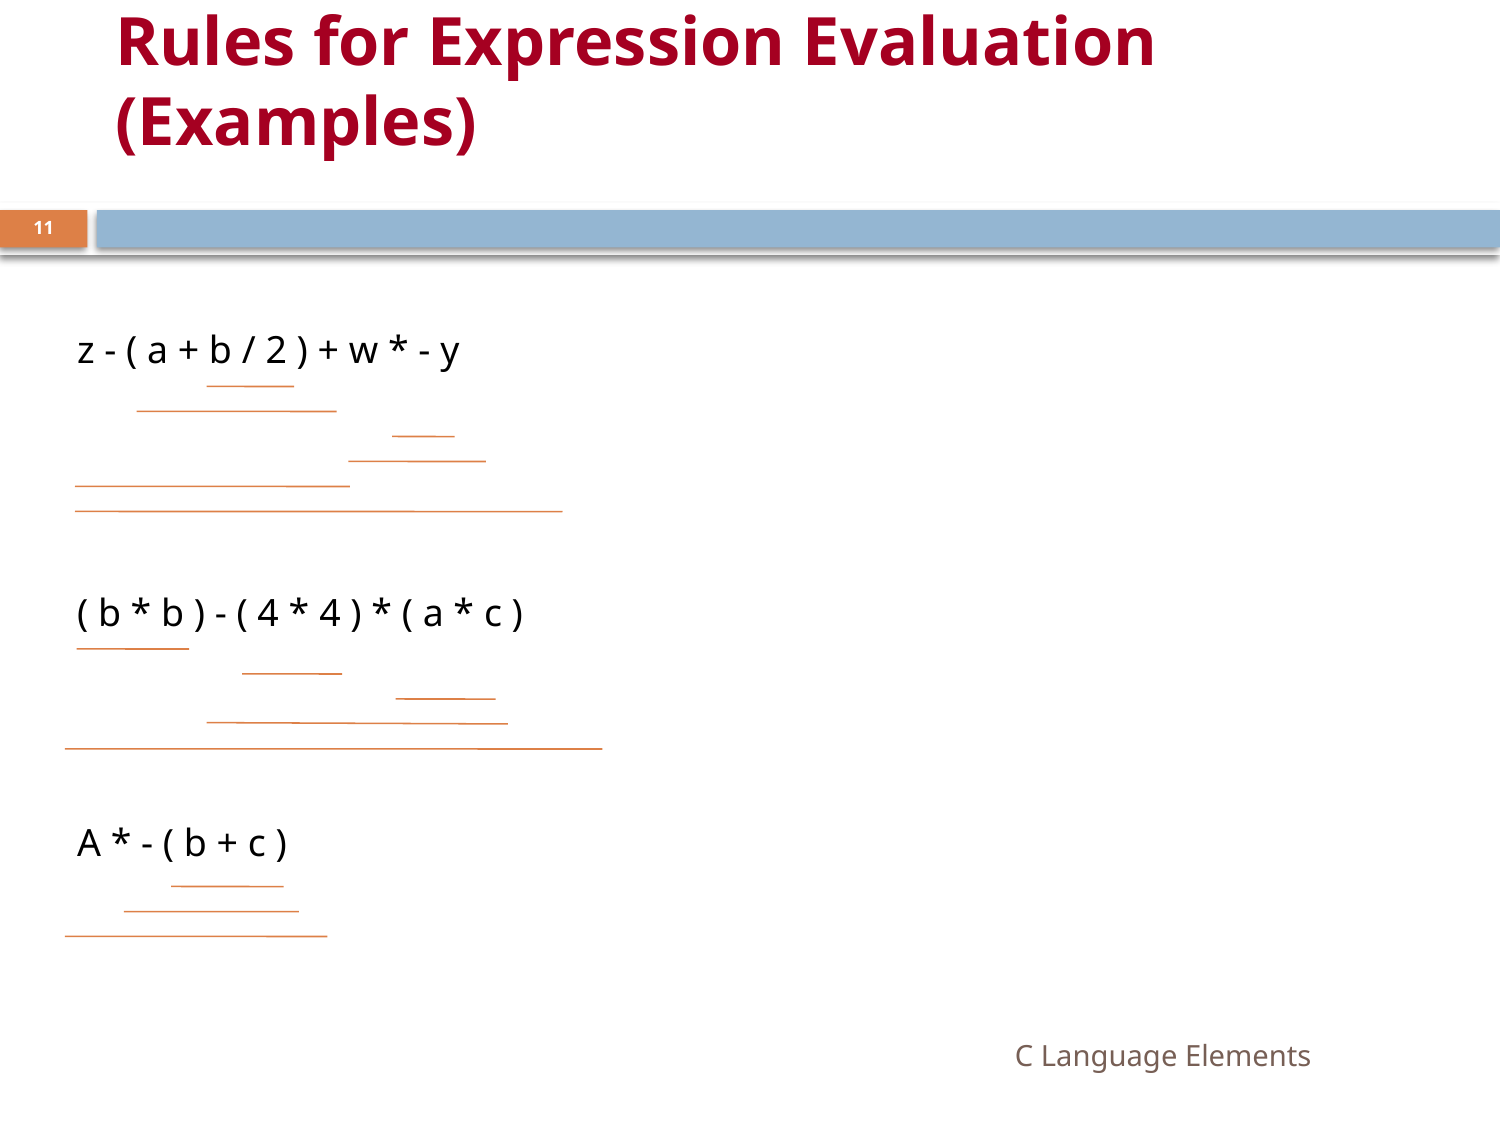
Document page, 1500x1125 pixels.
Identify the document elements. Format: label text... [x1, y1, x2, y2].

text_box ( b * b ) - ( 4 * 4 ) * ( a * c ) [62, 586, 1500, 642]
slide_number 11 [0, 208, 88, 249]
text_box A * - ( b + c ) [62, 811, 1500, 942]
text_box z - ( a + b / 2 ) + w * - y [62, 323, 1500, 380]
slide_number C Language Elements [999, 1025, 1438, 1085]
title Rules for Expression Evaluation (Examples) [100, 37, 1438, 200]
